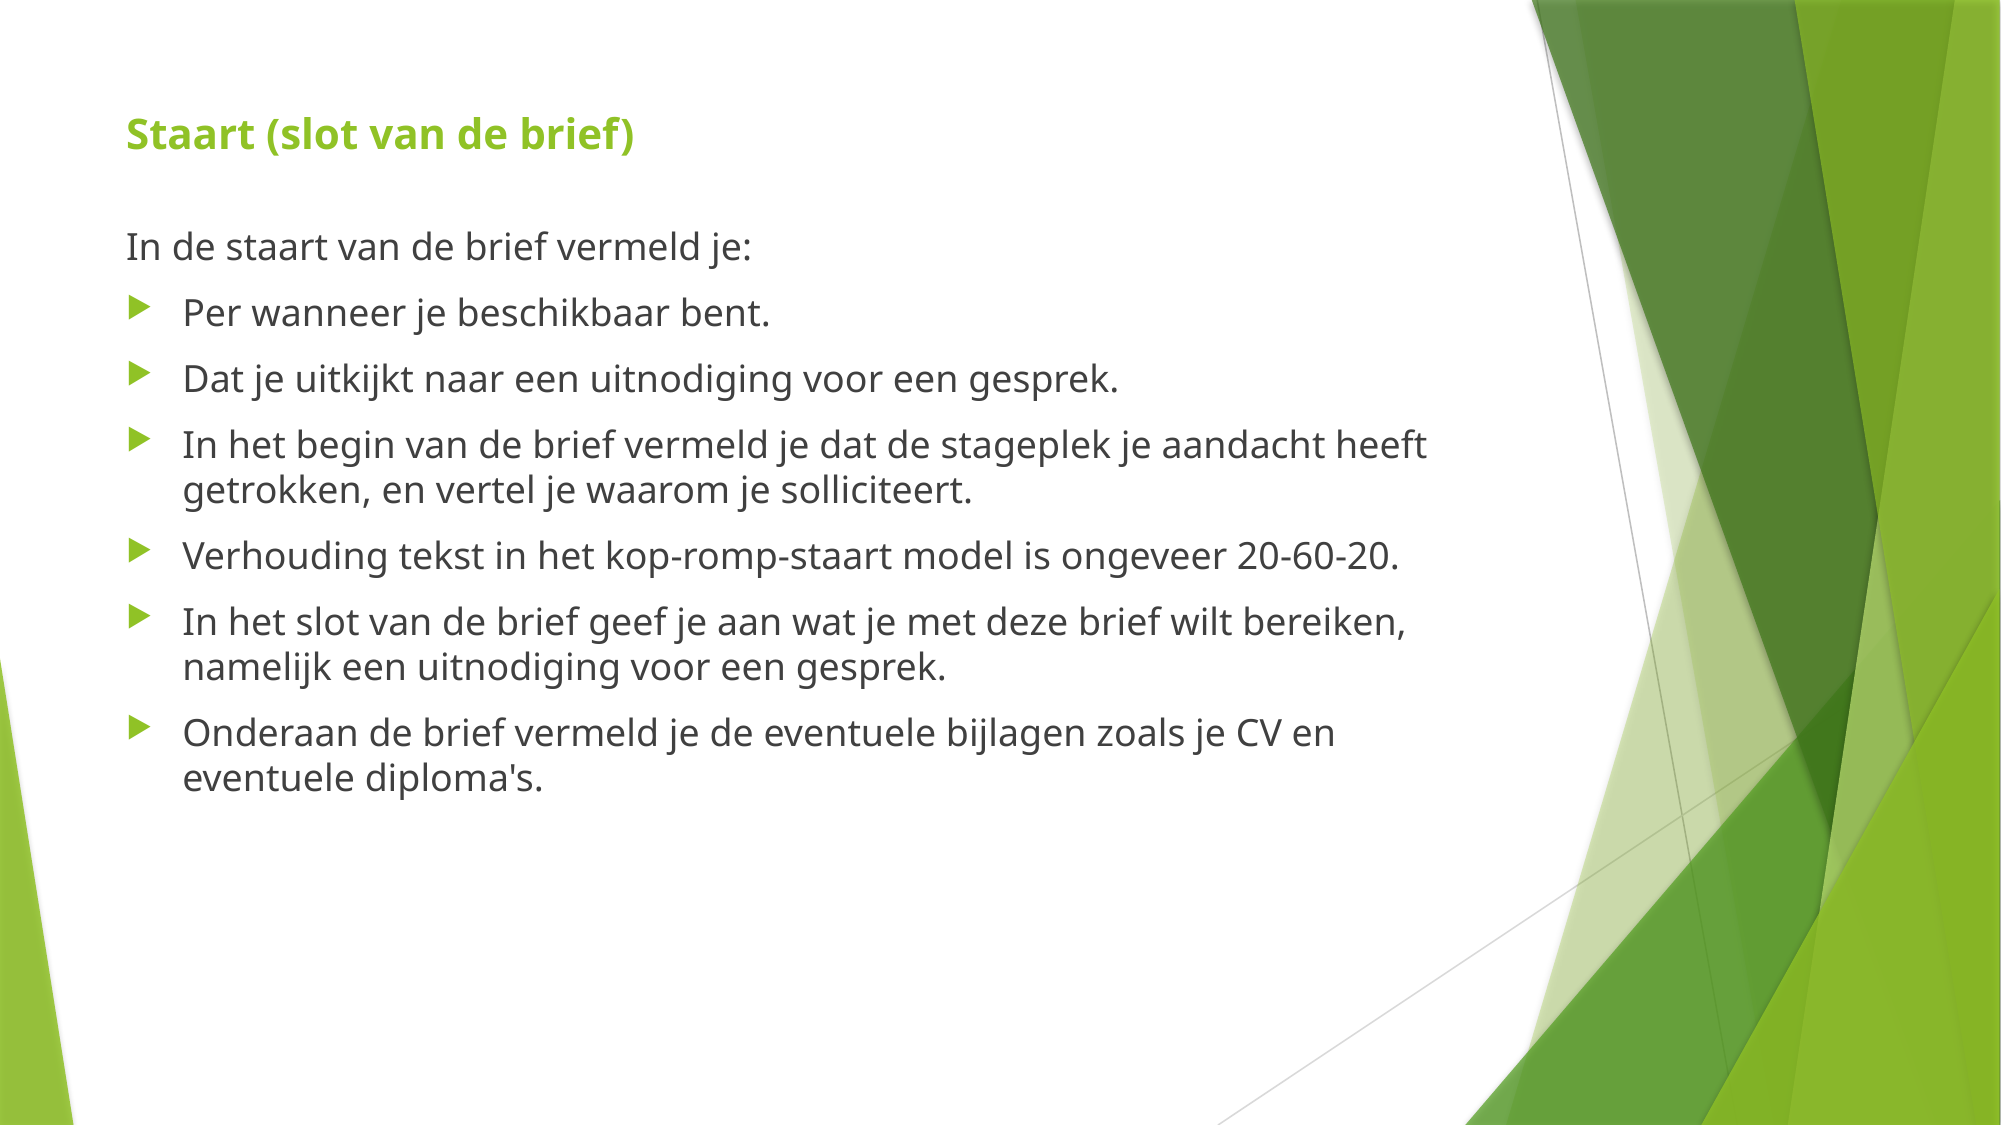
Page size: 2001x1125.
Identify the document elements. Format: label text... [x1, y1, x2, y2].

title Staart (slot van de brief) [111, 99, 1522, 215]
list In de staart van de brief vermeld je: Per wanneer je beschikbaar bent. Dat je uitkijkt naar een uitnodiging voor een gesprek. In het begin van de brief vermeld je dat de stageplek je aandacht heeft getrokken, en vertel je waarom je solliciteert. Verhouding tekst in het kop-romp-staart model is ongeveer 20-60-20. In het slot van de brief geef je aan wat je met deze brief wilt bereiken, namelijk een uitnodiging voor een gesprek. Onderaan de brief vermeld je de eventuele bijlagen zoals je CV en eventuele diploma's. [111, 215, 1522, 853]
